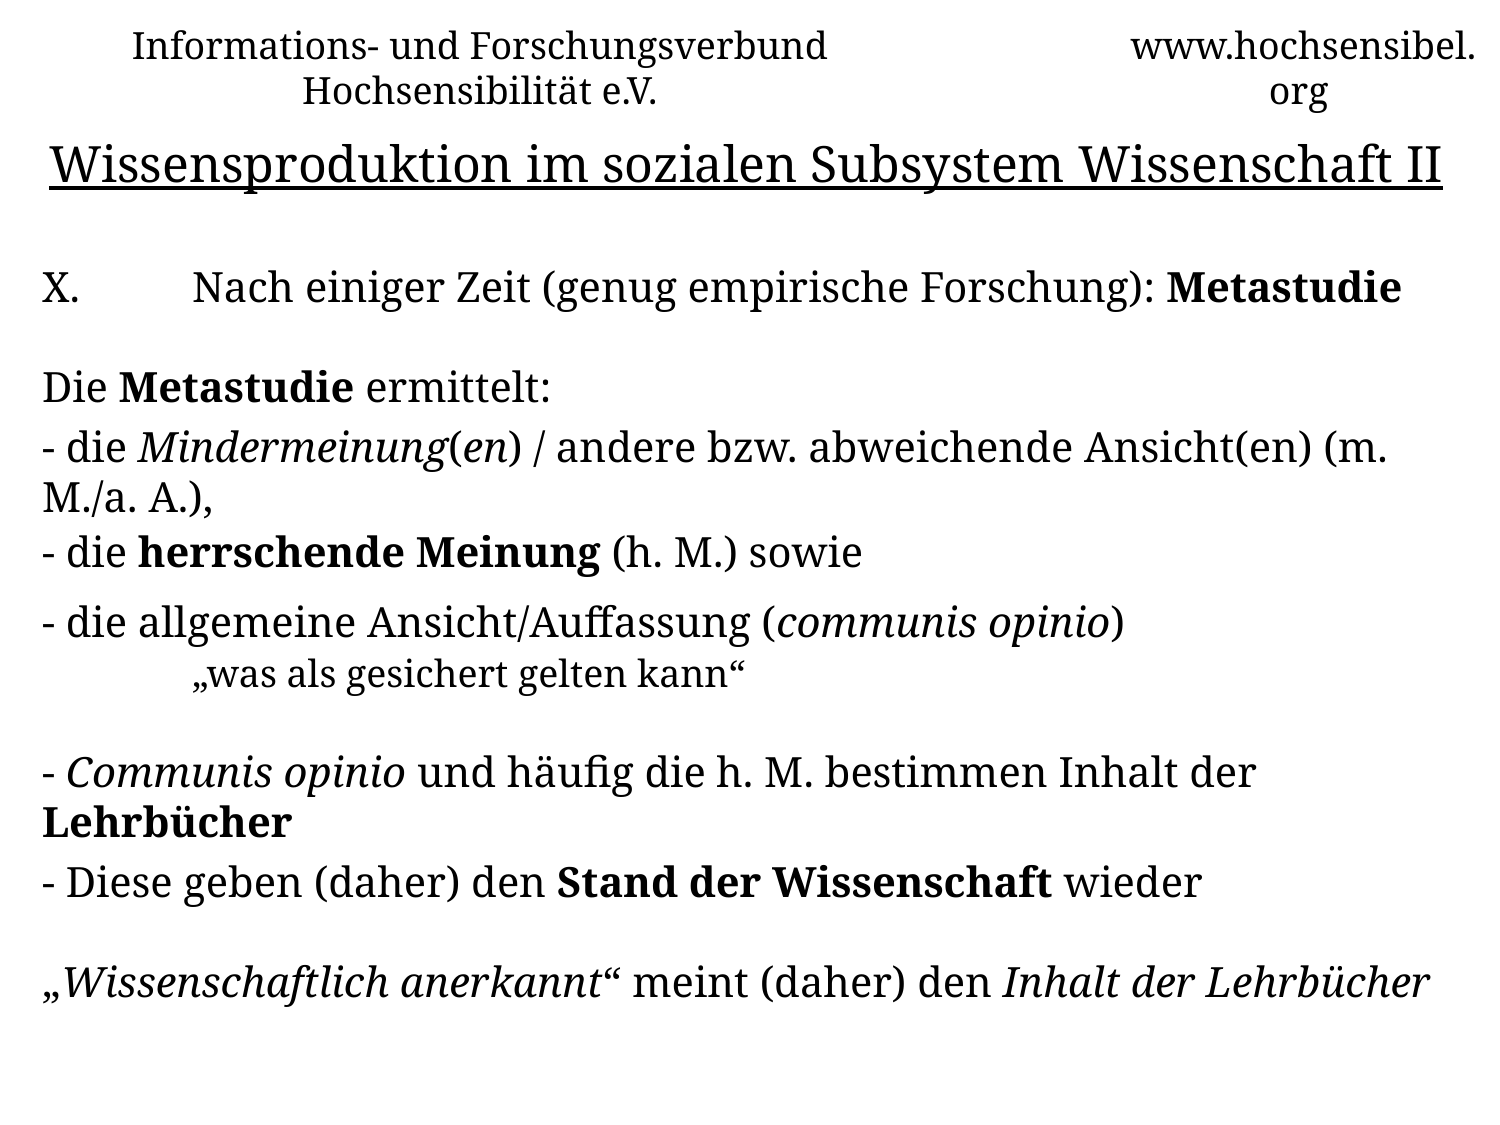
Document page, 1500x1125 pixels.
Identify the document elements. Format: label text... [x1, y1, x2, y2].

text_box www.hochsensibel.org [1107, 14, 1500, 120]
text_box Wissensproduktion im sozialen Subsystem Wissenschaft II [27, 125, 1466, 200]
text_box Informations- und Forschungsverbund Hochsensibilität e.V. [0, 14, 961, 120]
title X. Nach einiger Zeit (genug empirische Forschung): Metastudie Die Metastudie ermittelt: - die Mindermeinung(en) / andere bzw. abweichende Ansicht(en) (m. M./a. A.), - die herrschende Meinung (h. M.) sowie - die allgemeine Ansicht/Auffassung (communis opinio) „was als gesichert gelten kann“ - Communis opinio und häufig die h. M. bestimmen Inhalt der Lehrbücher - Diese geben (daher) den Stand der Wissenschaft wieder „Wissenschaftlich anerkannt“ meint (daher) den Inhalt der Lehrbücher [27, 233, 1466, 1014]
